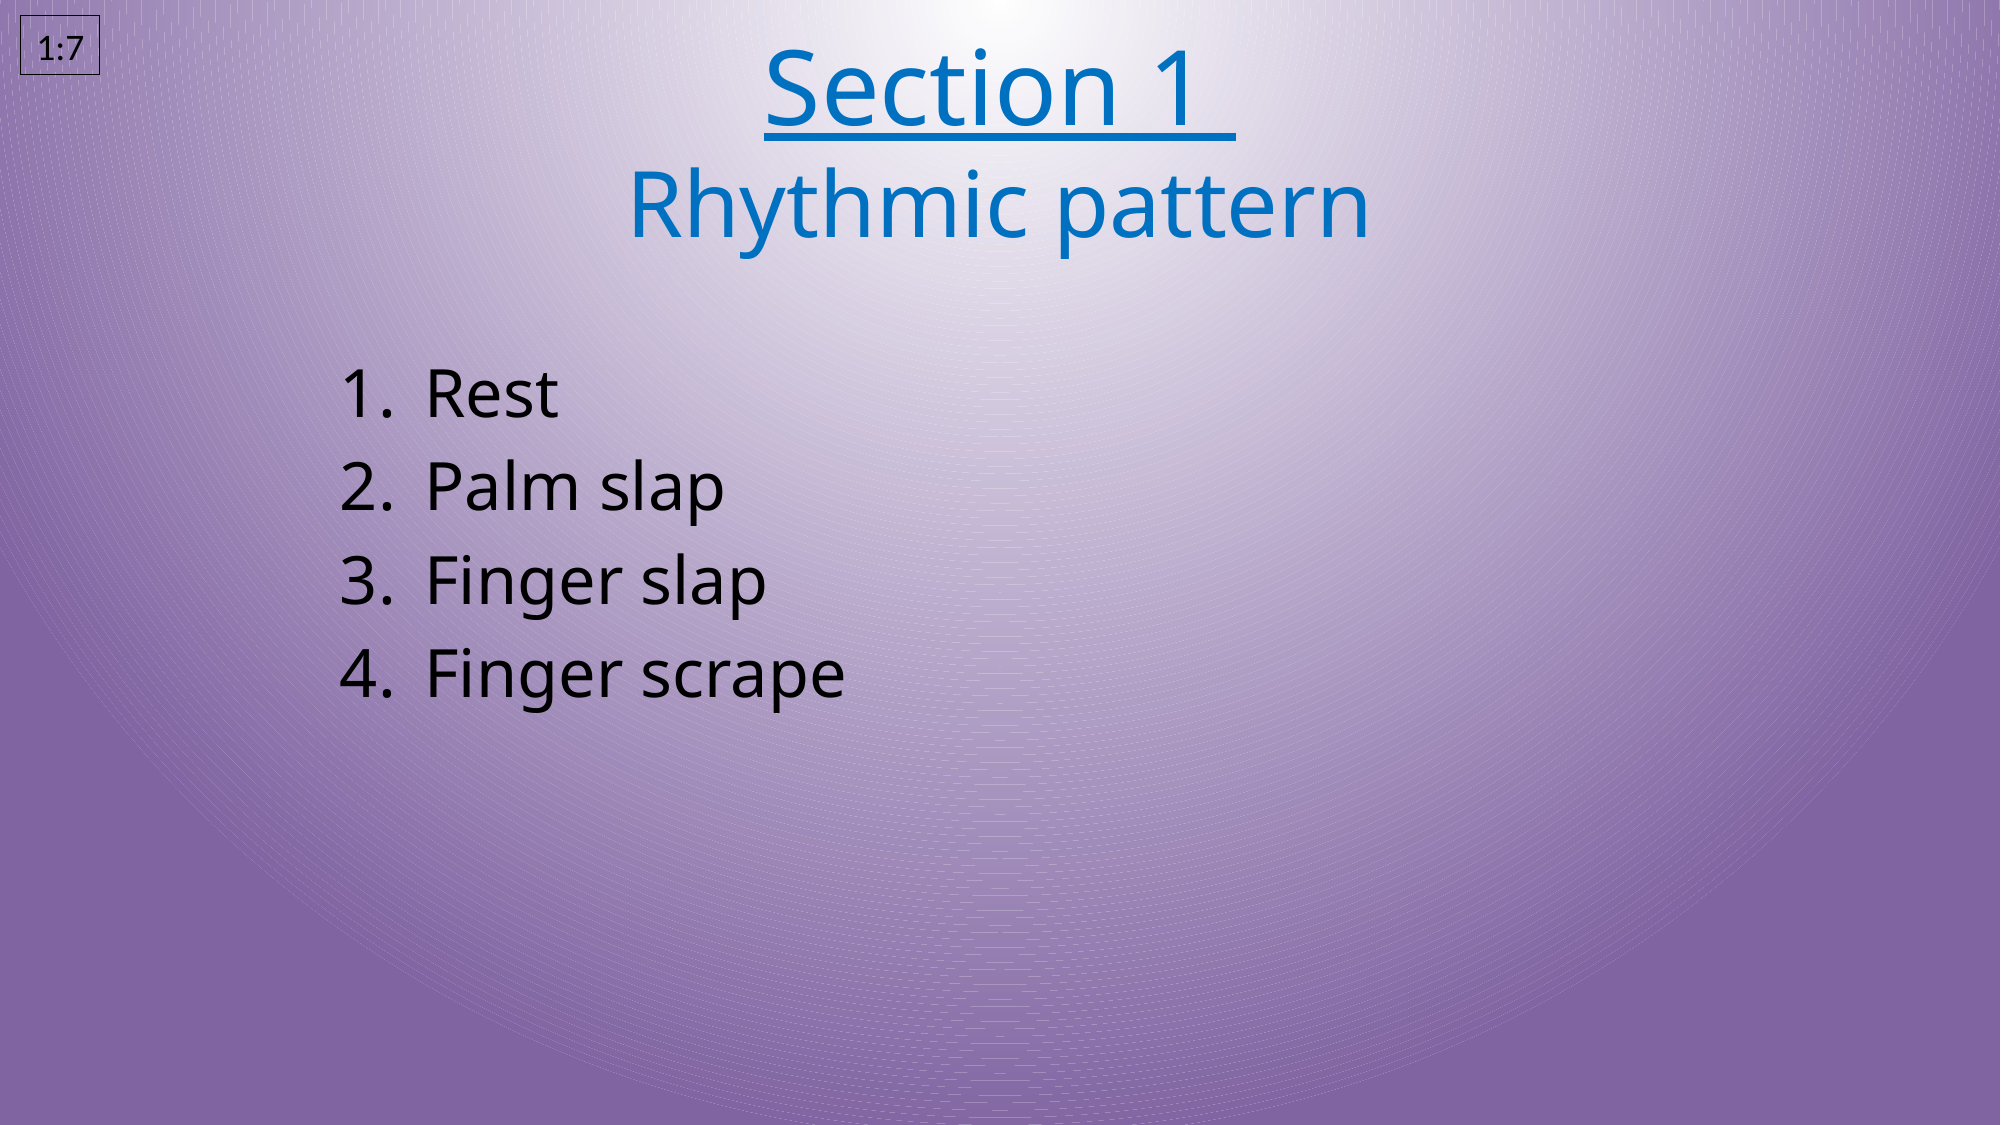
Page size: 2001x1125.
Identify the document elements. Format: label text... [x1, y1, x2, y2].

list Rest Palm slap Finger slap Finger scrape [324, 343, 1000, 788]
text_box 1:7 [20, 15, 100, 75]
title Section 1 Rhythmic pattern [99, 45, 1900, 233]
